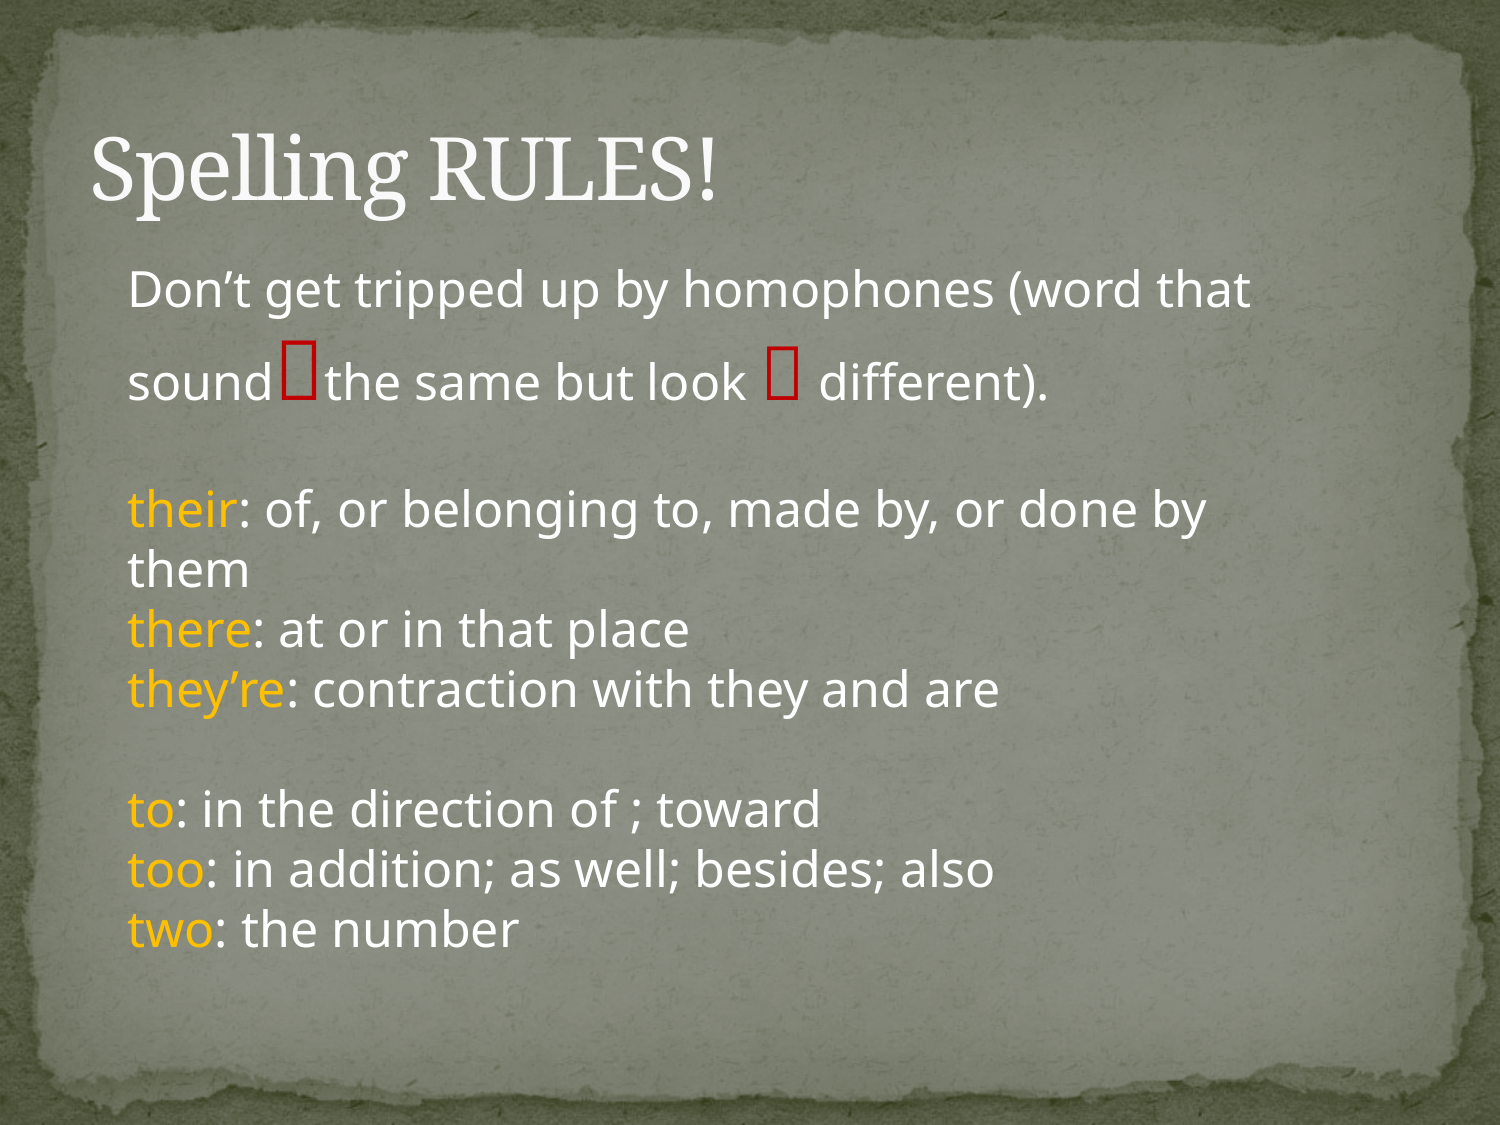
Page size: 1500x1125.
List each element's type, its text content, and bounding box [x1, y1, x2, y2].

title Spelling RULES! [74, 24, 1425, 225]
text_box Don’t get tripped up by homophones (word that soundthe same but look  different). their: of, or belonging to, made by, or done by them there: at or in that place they’re: contraction with they and are to: in the direction of ; toward too: in addition; as well; besides; also two: the number [112, 249, 1325, 965]
